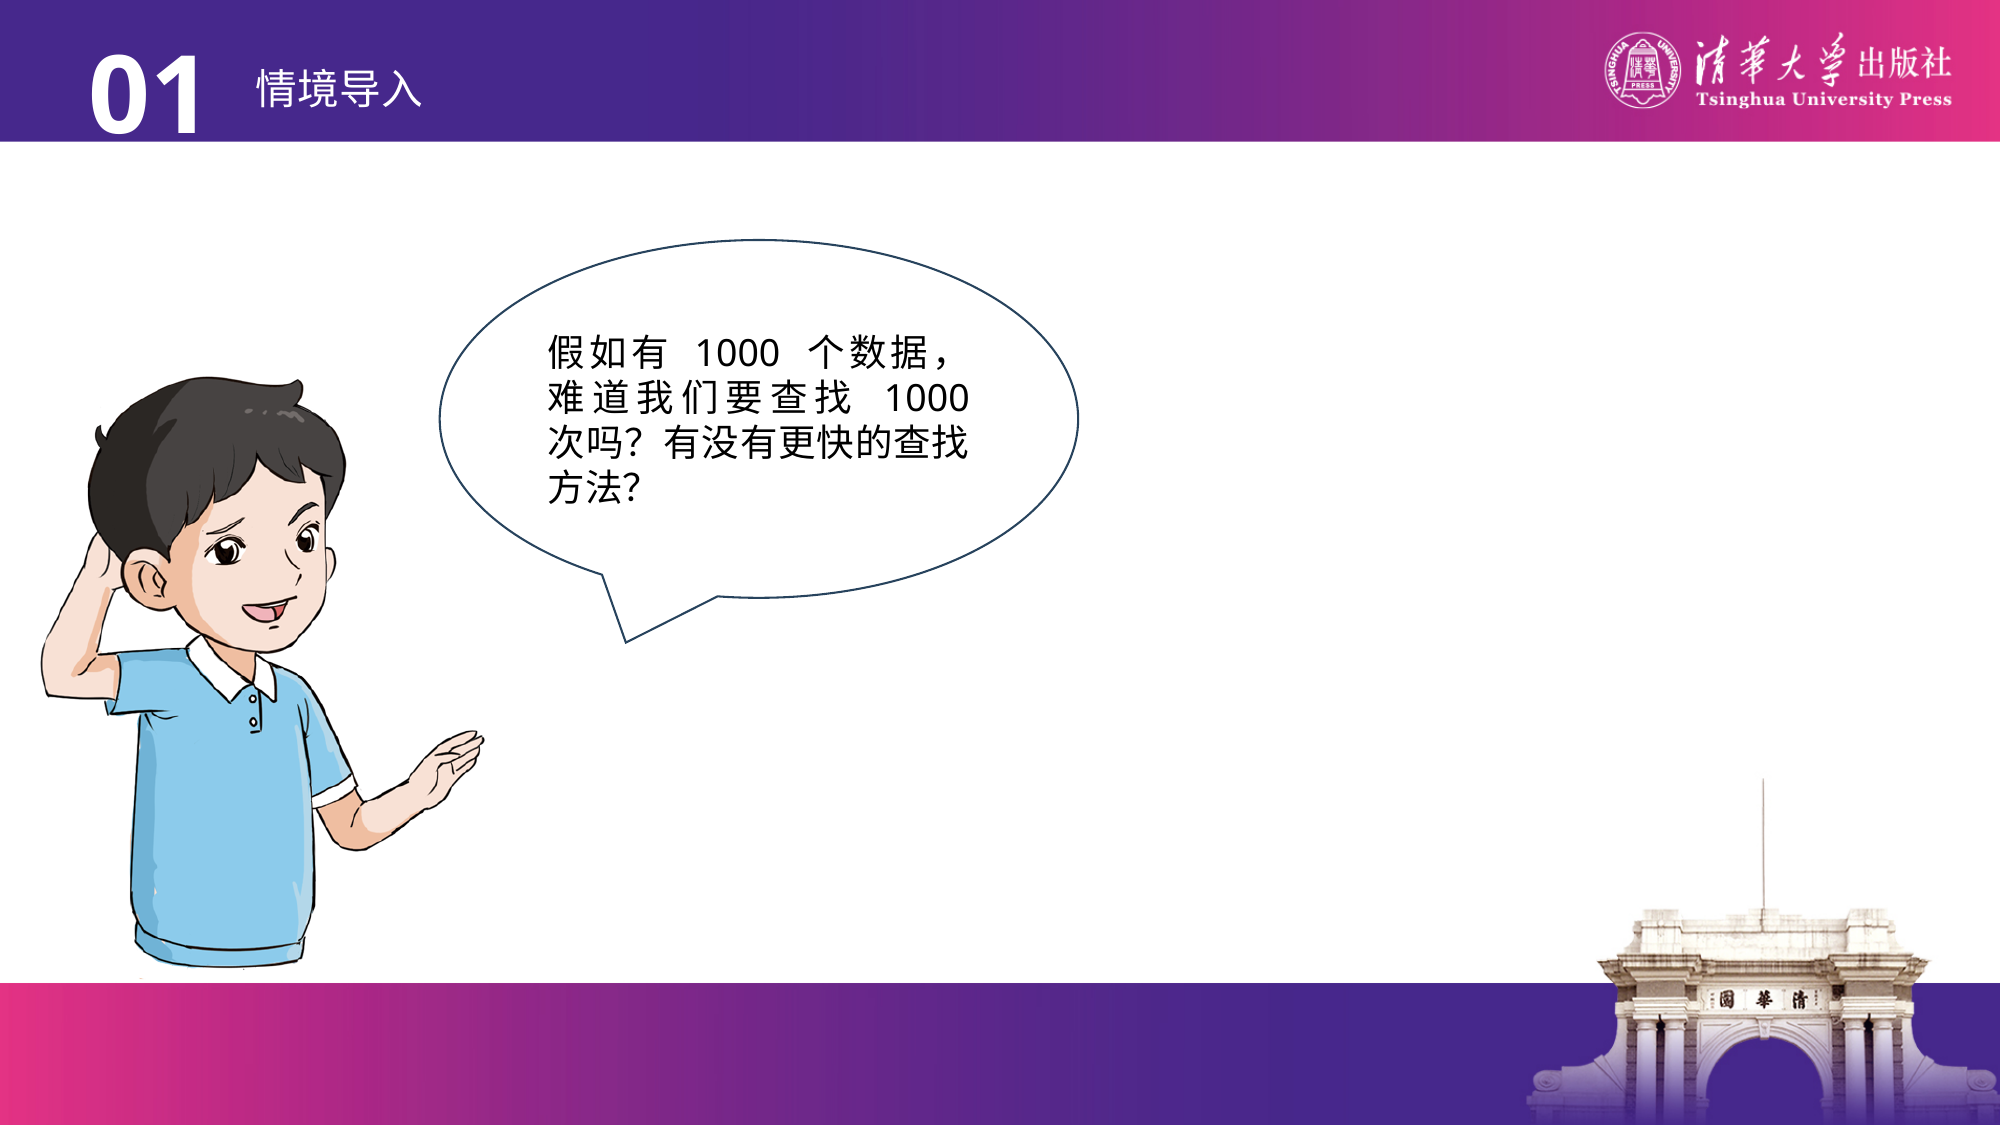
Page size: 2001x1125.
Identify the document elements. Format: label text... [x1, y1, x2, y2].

text_box 01 [80, 16, 222, 164]
picture [0, 0, 2000, 1125]
text_box 假如有 1000 个数据，难道我们要查找 1000 次吗？有没有更快的查找方法？ [458, 238, 1080, 645]
title 情境导入 [241, 46, 1821, 136]
